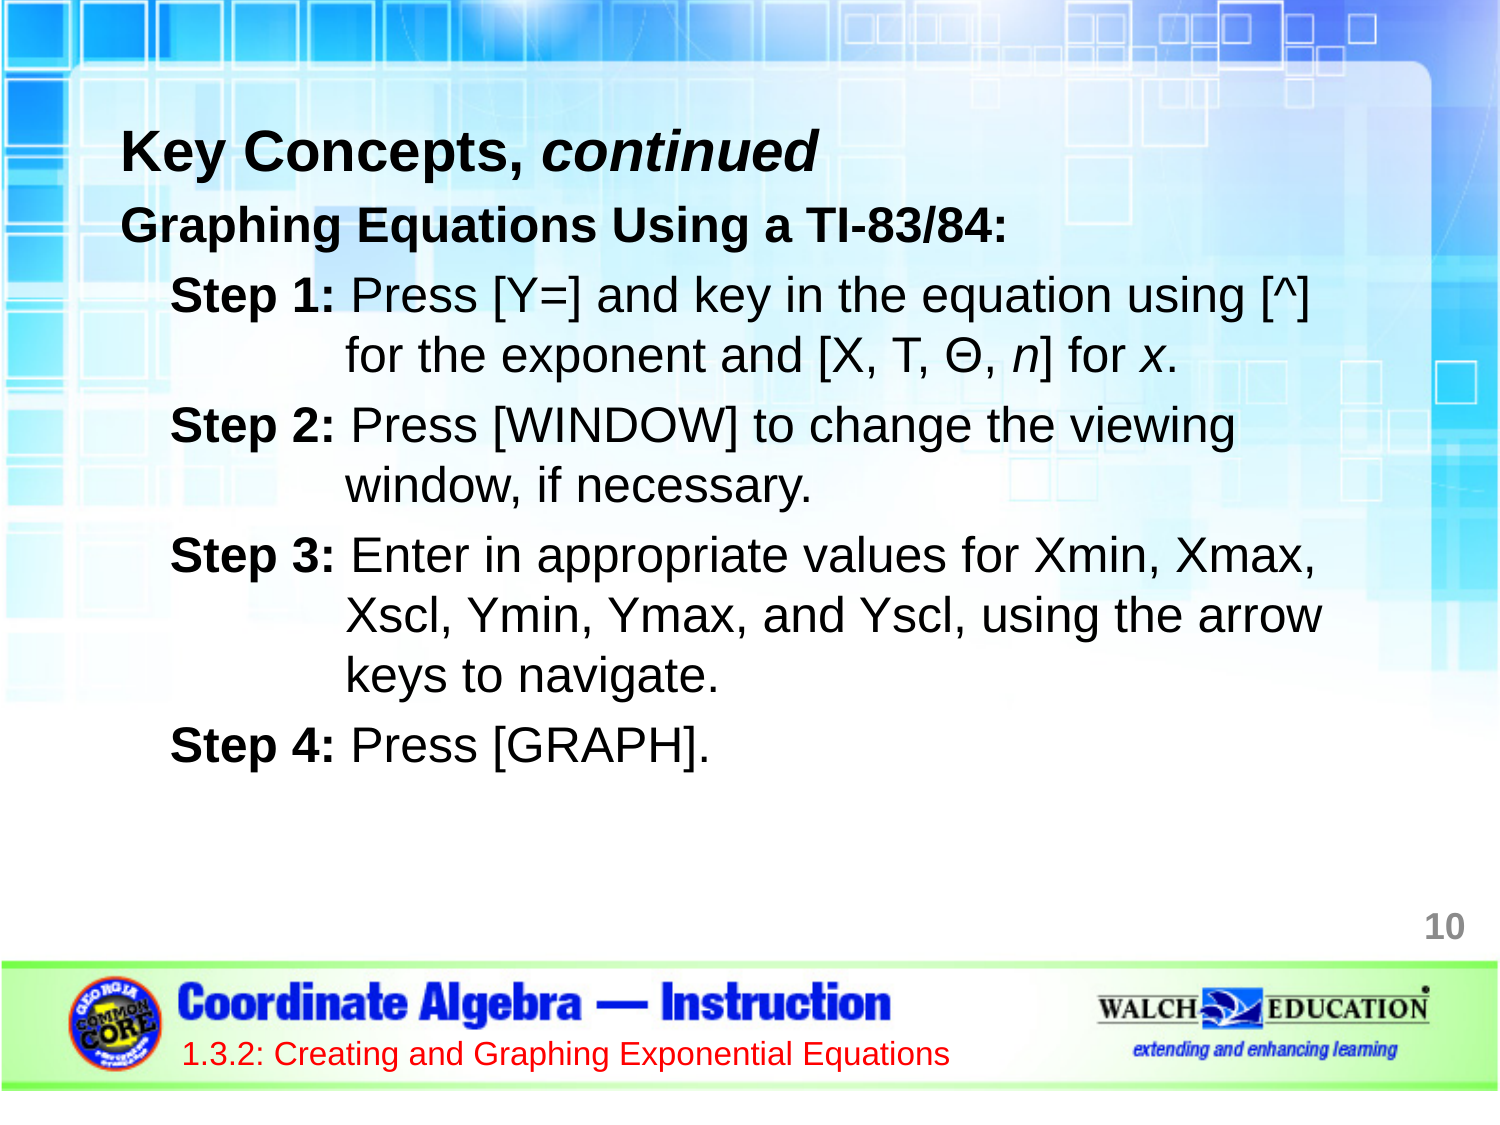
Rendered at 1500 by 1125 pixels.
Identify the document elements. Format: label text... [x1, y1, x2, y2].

picture [1, 0, 1500, 1091]
subtitle Key Concepts, continued Graphing Equations Using a TI-83/84: Step 1: Press [Y=] and key in the equation using [^] for the exponent and [X, T, Θ, n] for x. Step 2: Press [WINDOW] to change the viewing window, if necessary. Step 3: Enter in appropriate values for Xmin, Xmax, Xscl, Ymin, Ymax, and Yscl, using the arrow keys to navigate. Step 4: Press [GRAPH]. [105, 105, 1394, 925]
slide_number 10 [1361, 901, 1481, 949]
list 1.3.2: Creating and Graphing Exponential Equations [166, 1024, 1178, 1069]
